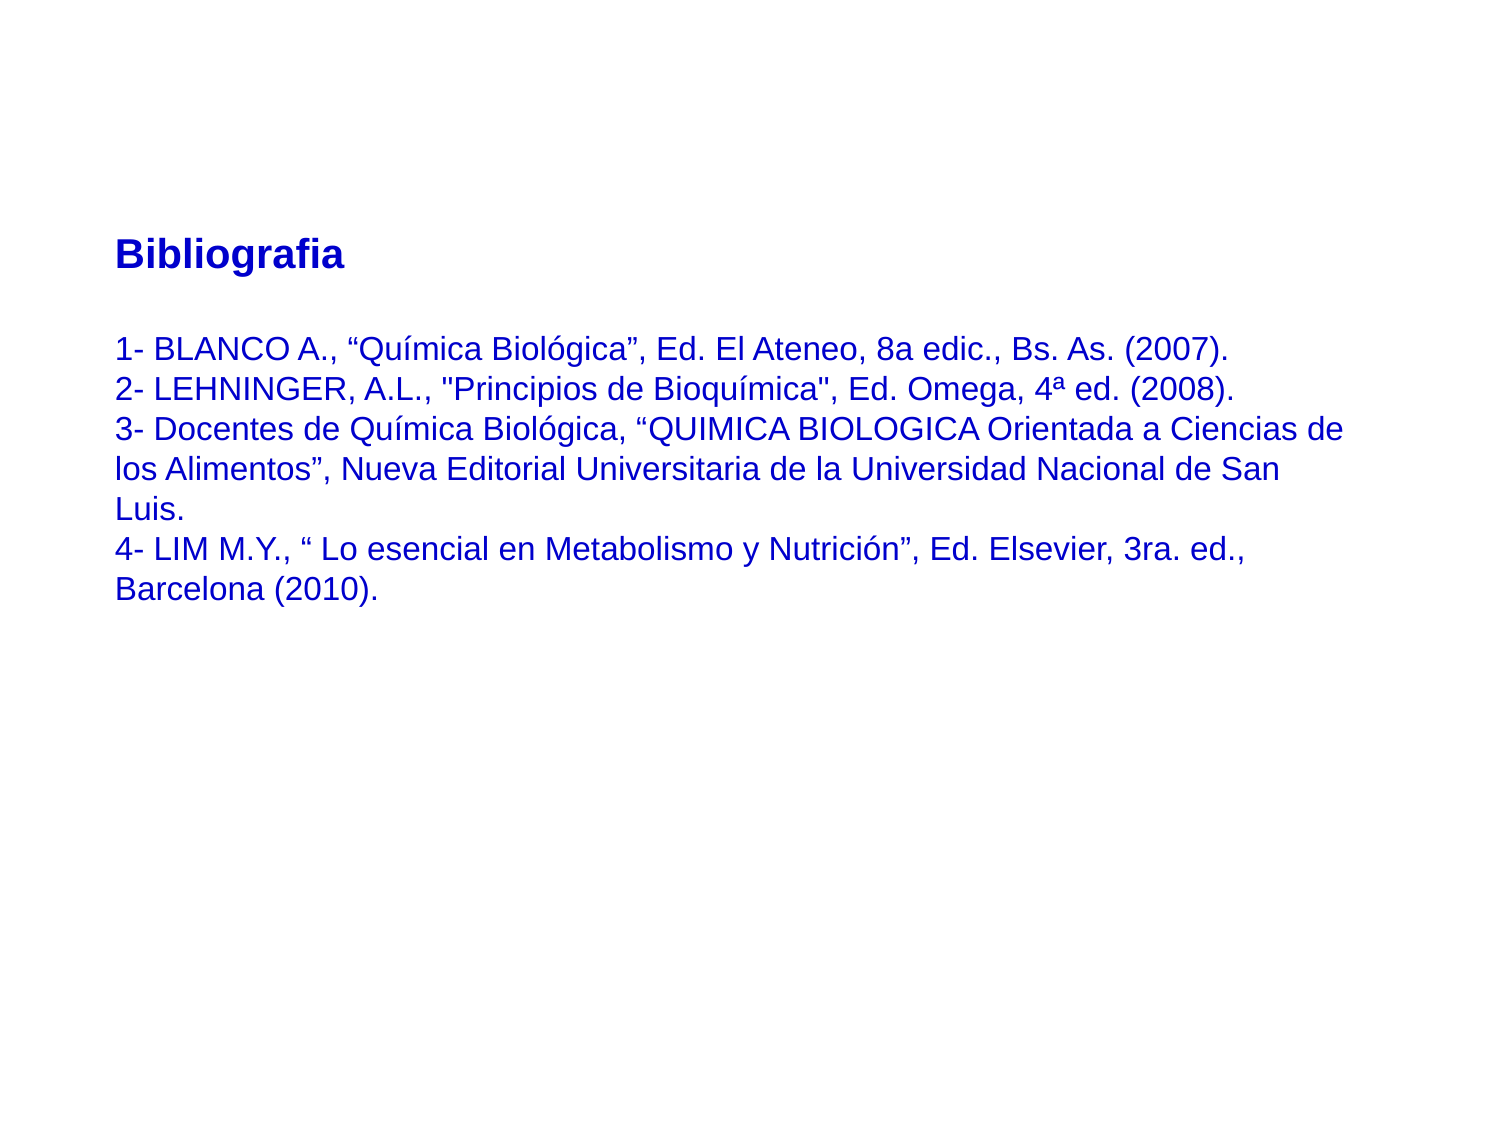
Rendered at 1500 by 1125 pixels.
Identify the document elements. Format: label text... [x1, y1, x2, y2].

text_box Bibliografia 1- BLANCO A., “Química Biológica”, Ed. El Ateneo, 8a edic., Bs. As. (2007). 2- LEHNINGER, A.L., "Principios de Bioquímica", Ed. Omega, 4ª ed. (2008). 3- Docentes de Química Biológica, “QUIMICA BIOLOGICA Orientada a Ciencias de los Alimentos”, Nueva Editorial Universitaria de la Universidad Nacional de San Luis. 4- LIM M.Y., “ Lo esencial en Metabolismo y Nutrición”, Ed. Elsevier, 3ra. ed., Barcelona (2010). [100, 219, 1364, 655]
